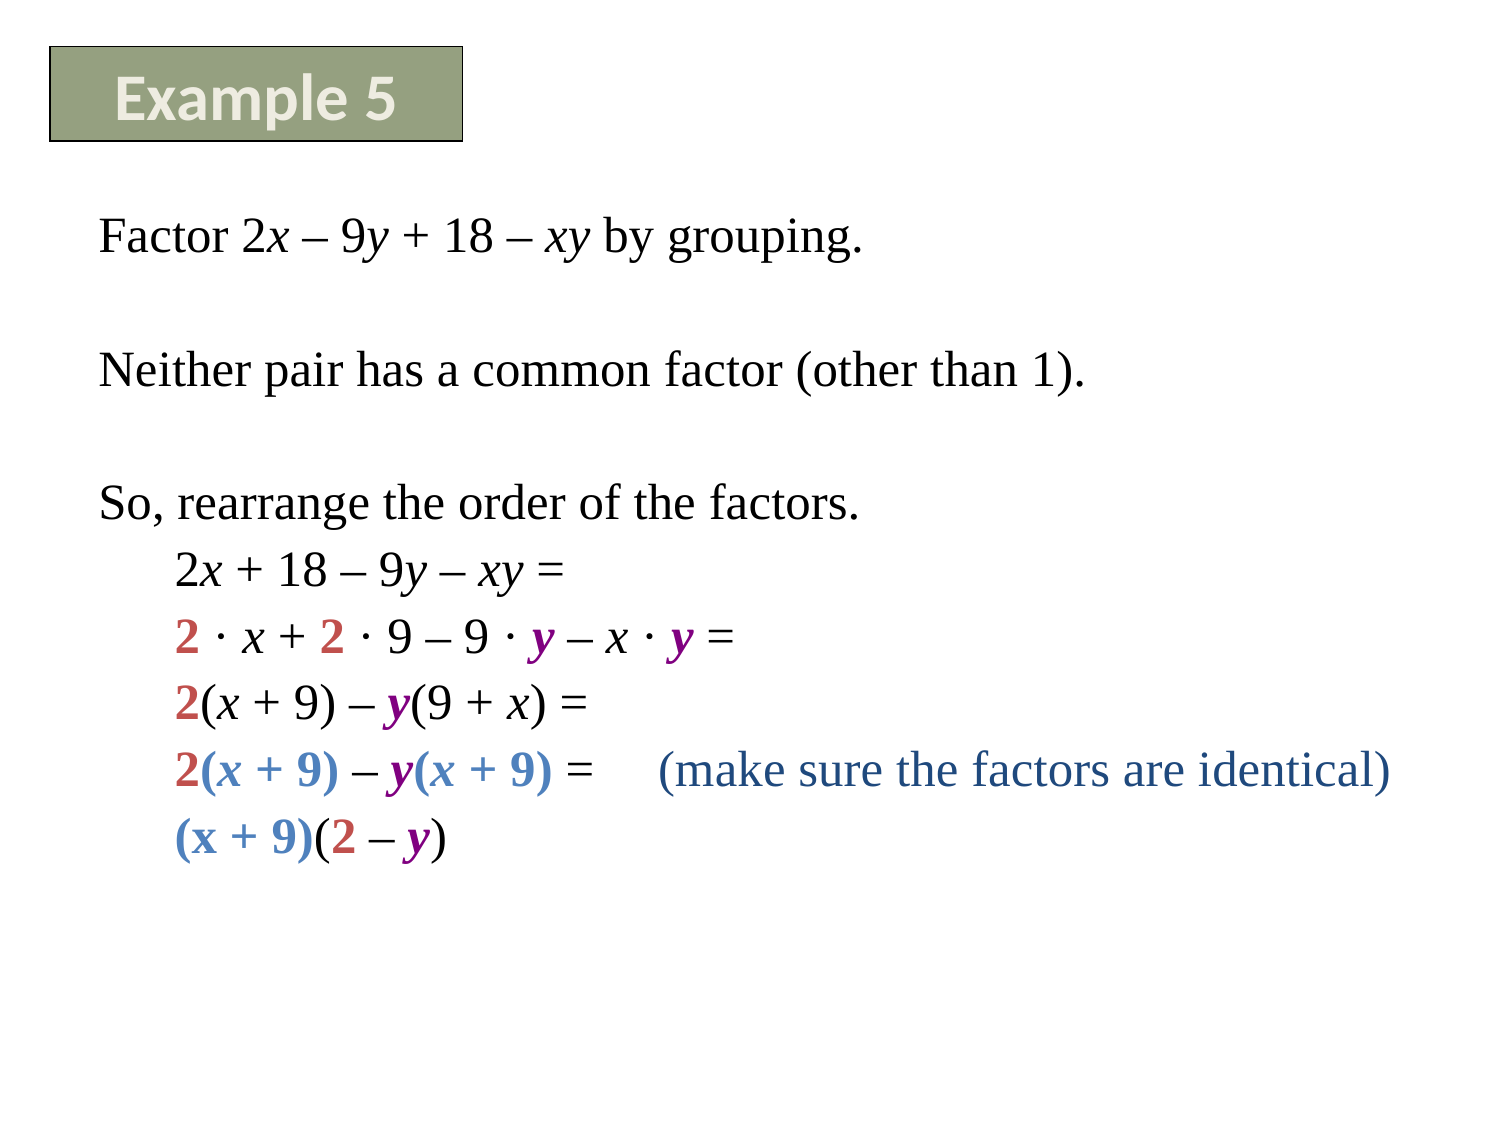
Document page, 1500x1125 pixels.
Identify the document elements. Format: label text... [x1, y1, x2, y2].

list Factor 2x – 9y + 18 – xy by grouping. Neither pair has a common factor (other than 1). So, rearrange the order of the factors. 2x + 18 – 9y – xy = 2 · x + 2 · 9 – 9 · y – x · y = 2(x + 9) – y(9 + x) = 2(x + 9) – y(x + 9) = (make sure the factors are identical) (x + 9)(2 – y) [83, 200, 1496, 875]
text_box Example 5 [50, 46, 463, 141]
